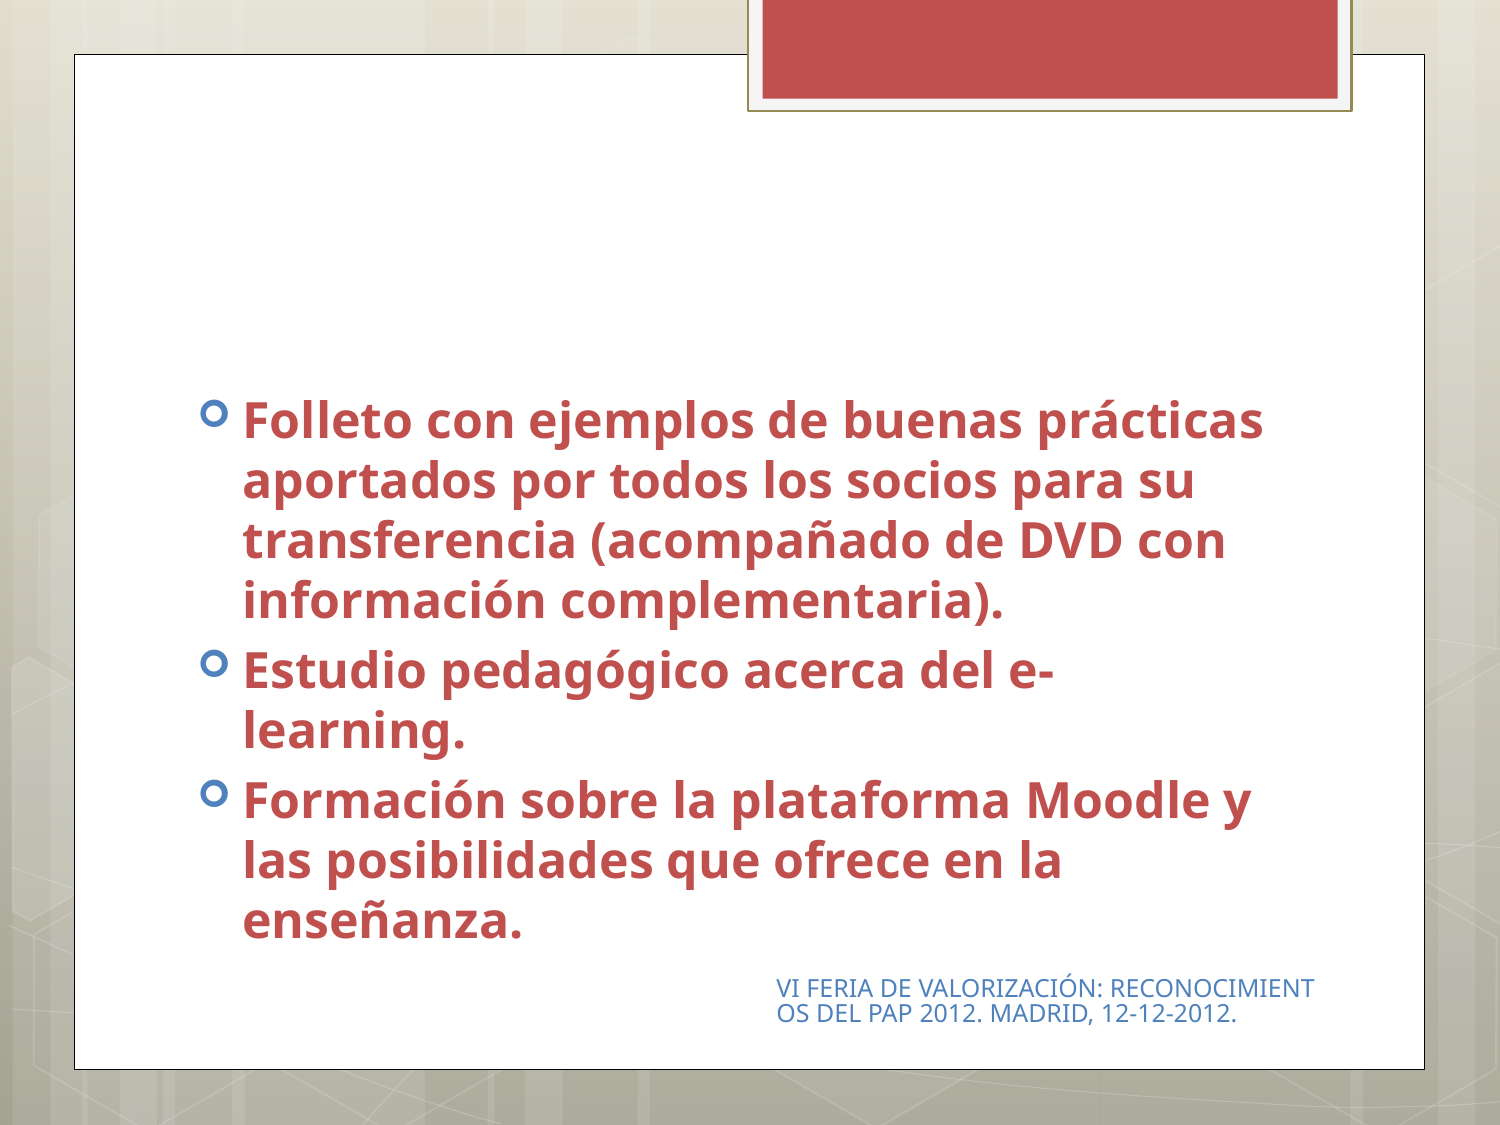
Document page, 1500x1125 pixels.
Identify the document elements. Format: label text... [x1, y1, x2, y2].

footer VI FERIA DE VALORIZACIÓN: RECONOCIMIENTOS DEL PAP 2012. MADRID, 12-12-2012. [761, 960, 1336, 1020]
list Folleto con ejemplos de buenas prácticas aportados por todos los socios para su transferencia (acompañado de DVD con información complementaria). Estudio pedagógico acerca del e-learning. Formación sobre la plataforma Moodle y las posibilidades que ofrece en la enseñanza. [171, 381, 1283, 957]
